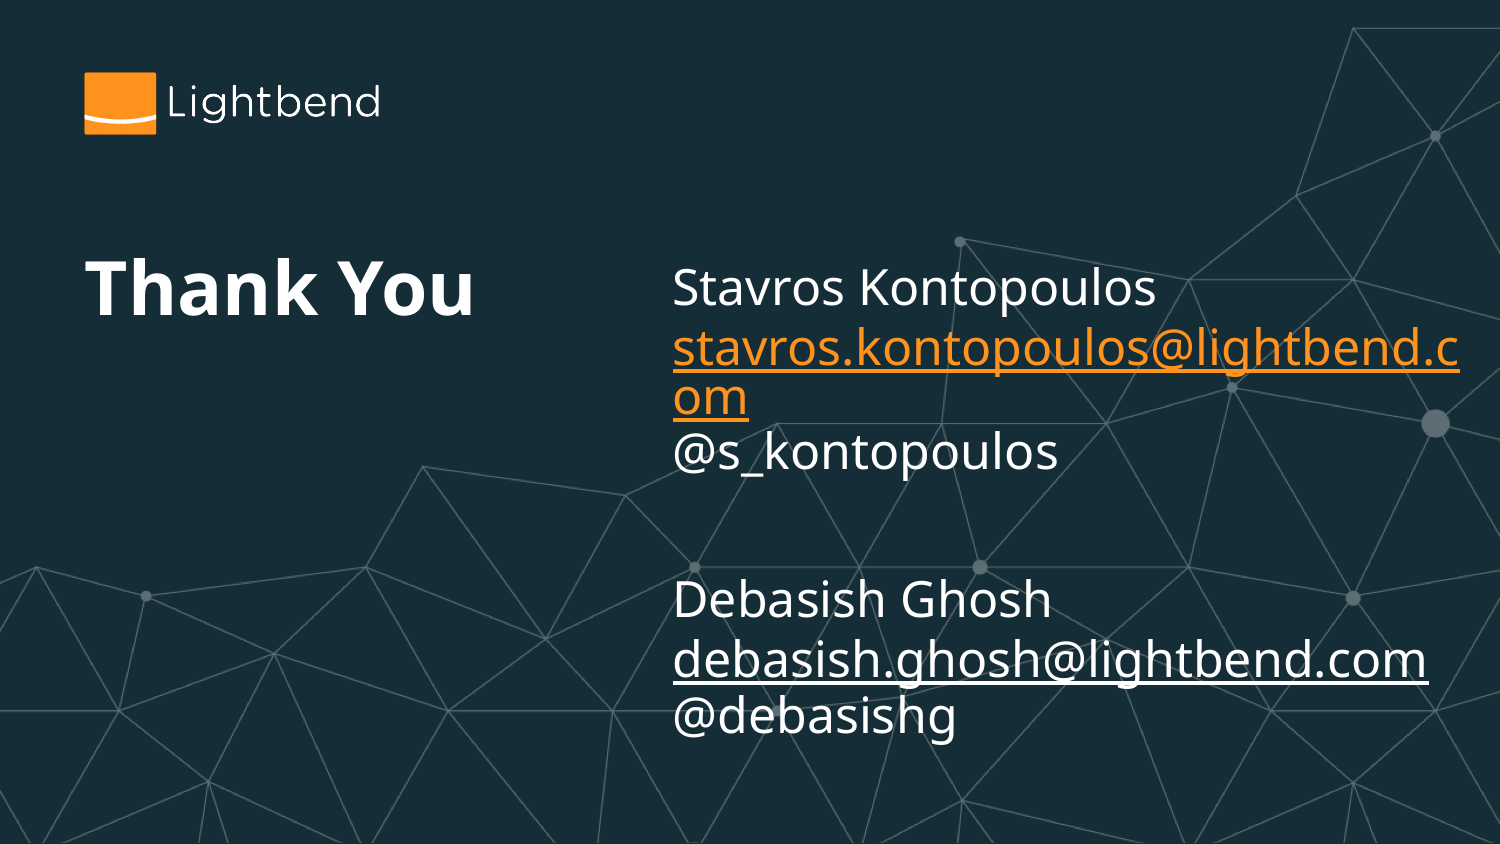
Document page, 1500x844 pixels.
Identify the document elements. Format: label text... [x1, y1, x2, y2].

picture [0, 1, 1500, 843]
title Thank You [84, 206, 603, 332]
subtitle Stavros Kontopoulos stavros.kontopoulos@lightbend.com @s_kontopoulos [672, 262, 1478, 466]
subtitle Debasish Ghosh debasish.ghosh@lightbend.com @debasishg [672, 574, 1478, 779]
